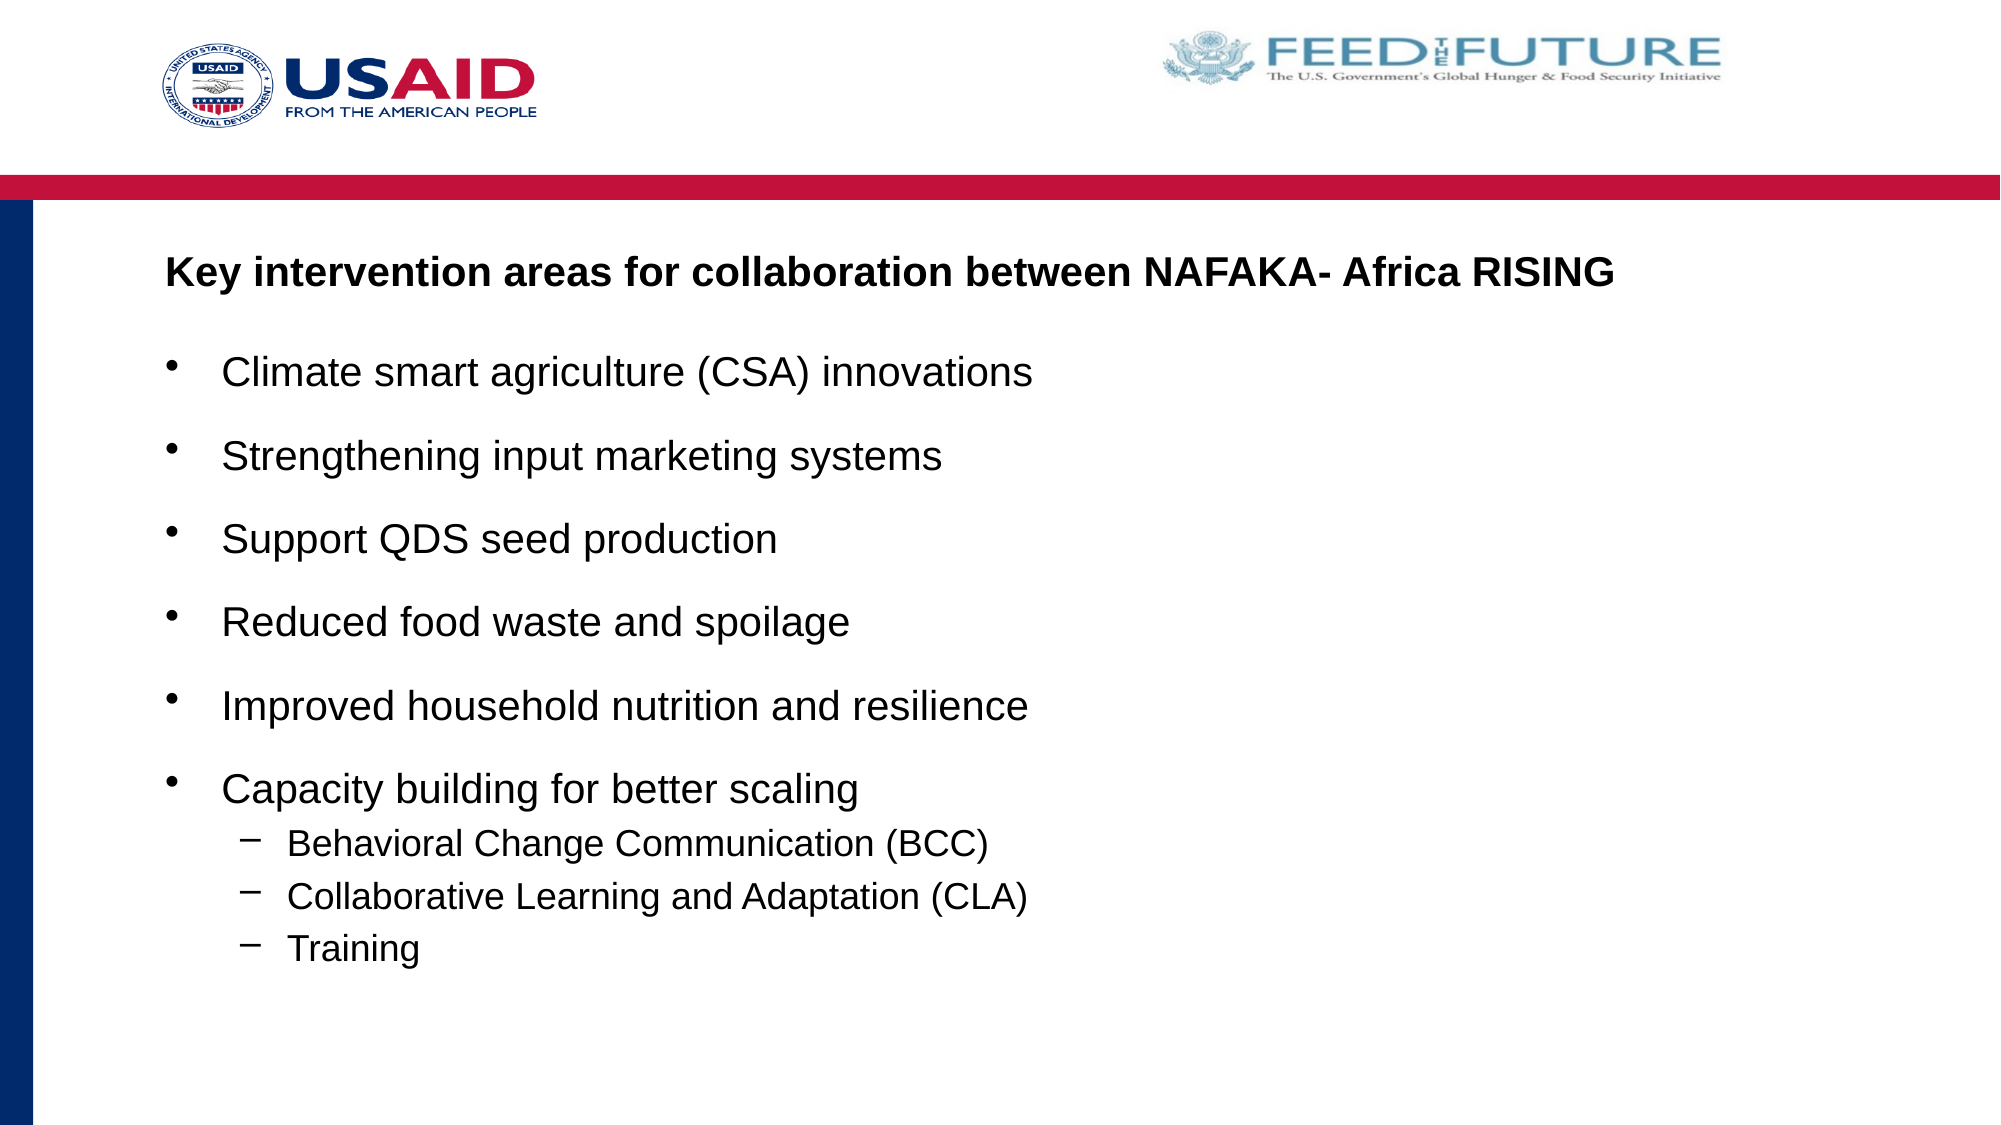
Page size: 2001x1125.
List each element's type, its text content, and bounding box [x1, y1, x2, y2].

title Key intervention areas for collaboration between NAFAKA- Africa RISING [150, 237, 1850, 312]
picture [1116, 11, 1837, 152]
list Climate smart agriculture (CSA) innovations Strengthening input marketing systems Support QDS seed production Reduced food waste and spoilage Improved household nutrition and resilience Capacity building for better scaling Behavioral Change Communication (BCC) Collaborative Learning and Adaptation (CLA) Training [150, 312, 1850, 1013]
picture [107, 17, 590, 158]
